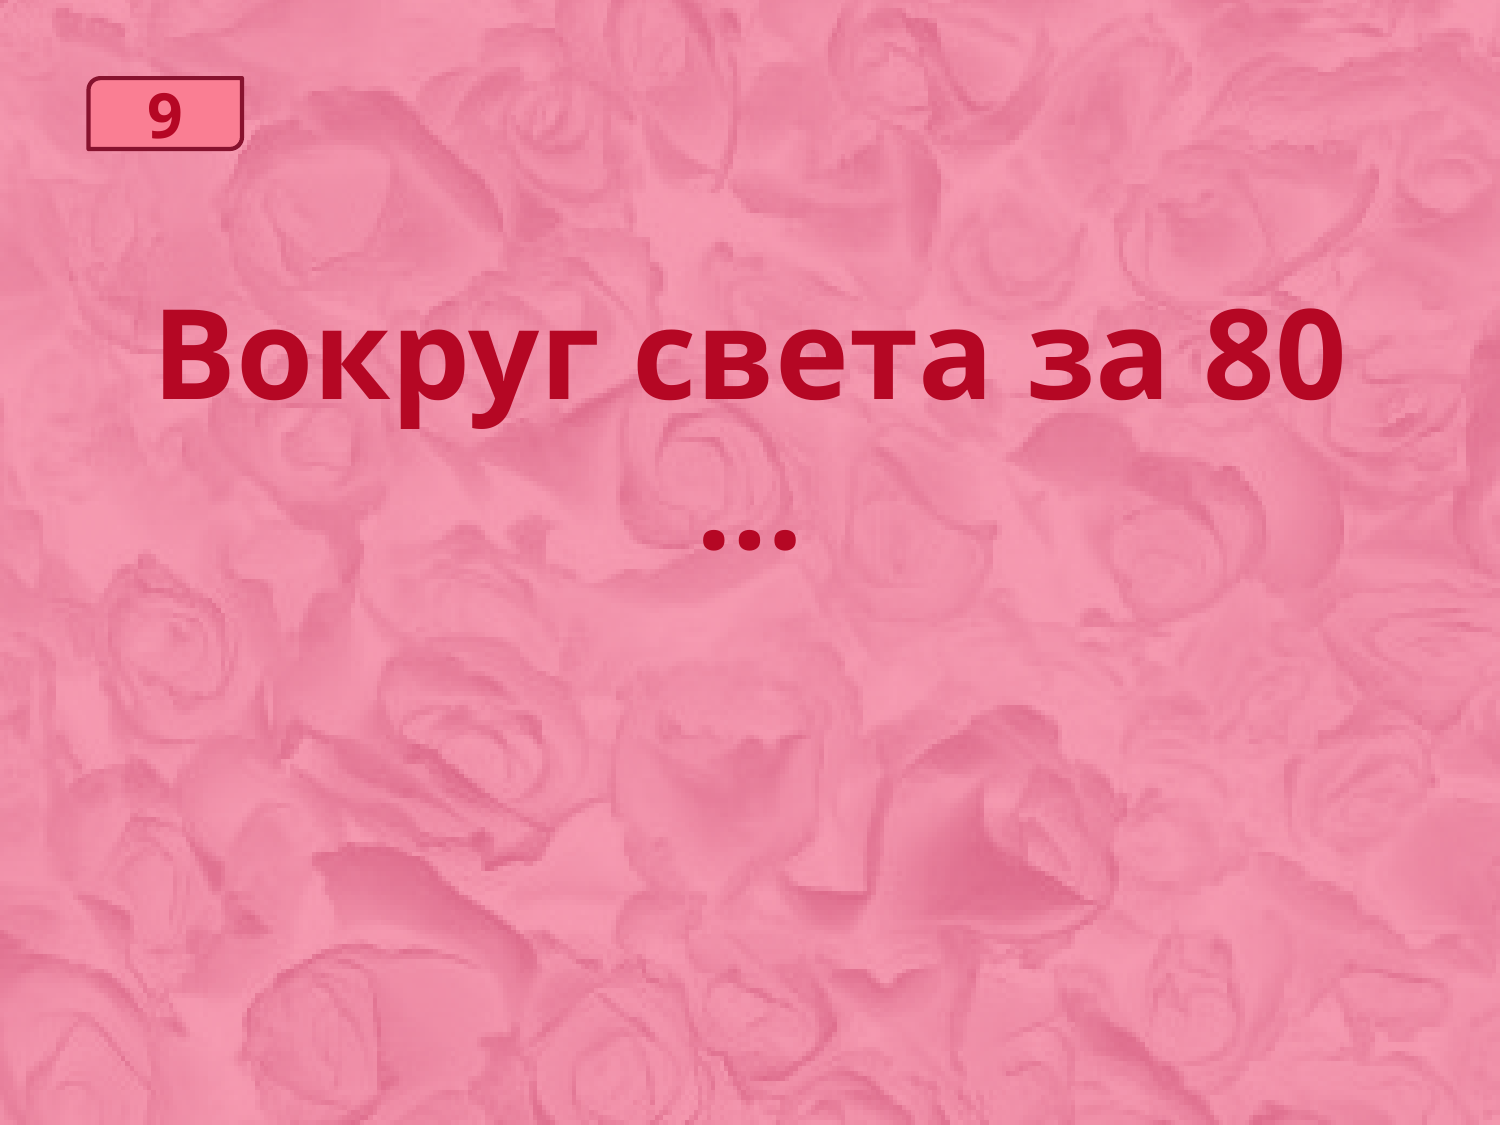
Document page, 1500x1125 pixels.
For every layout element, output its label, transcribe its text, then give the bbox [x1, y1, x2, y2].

text_box Вокруг света за 80 … [123, 267, 1376, 582]
text_box 9 [86, 76, 245, 152]
